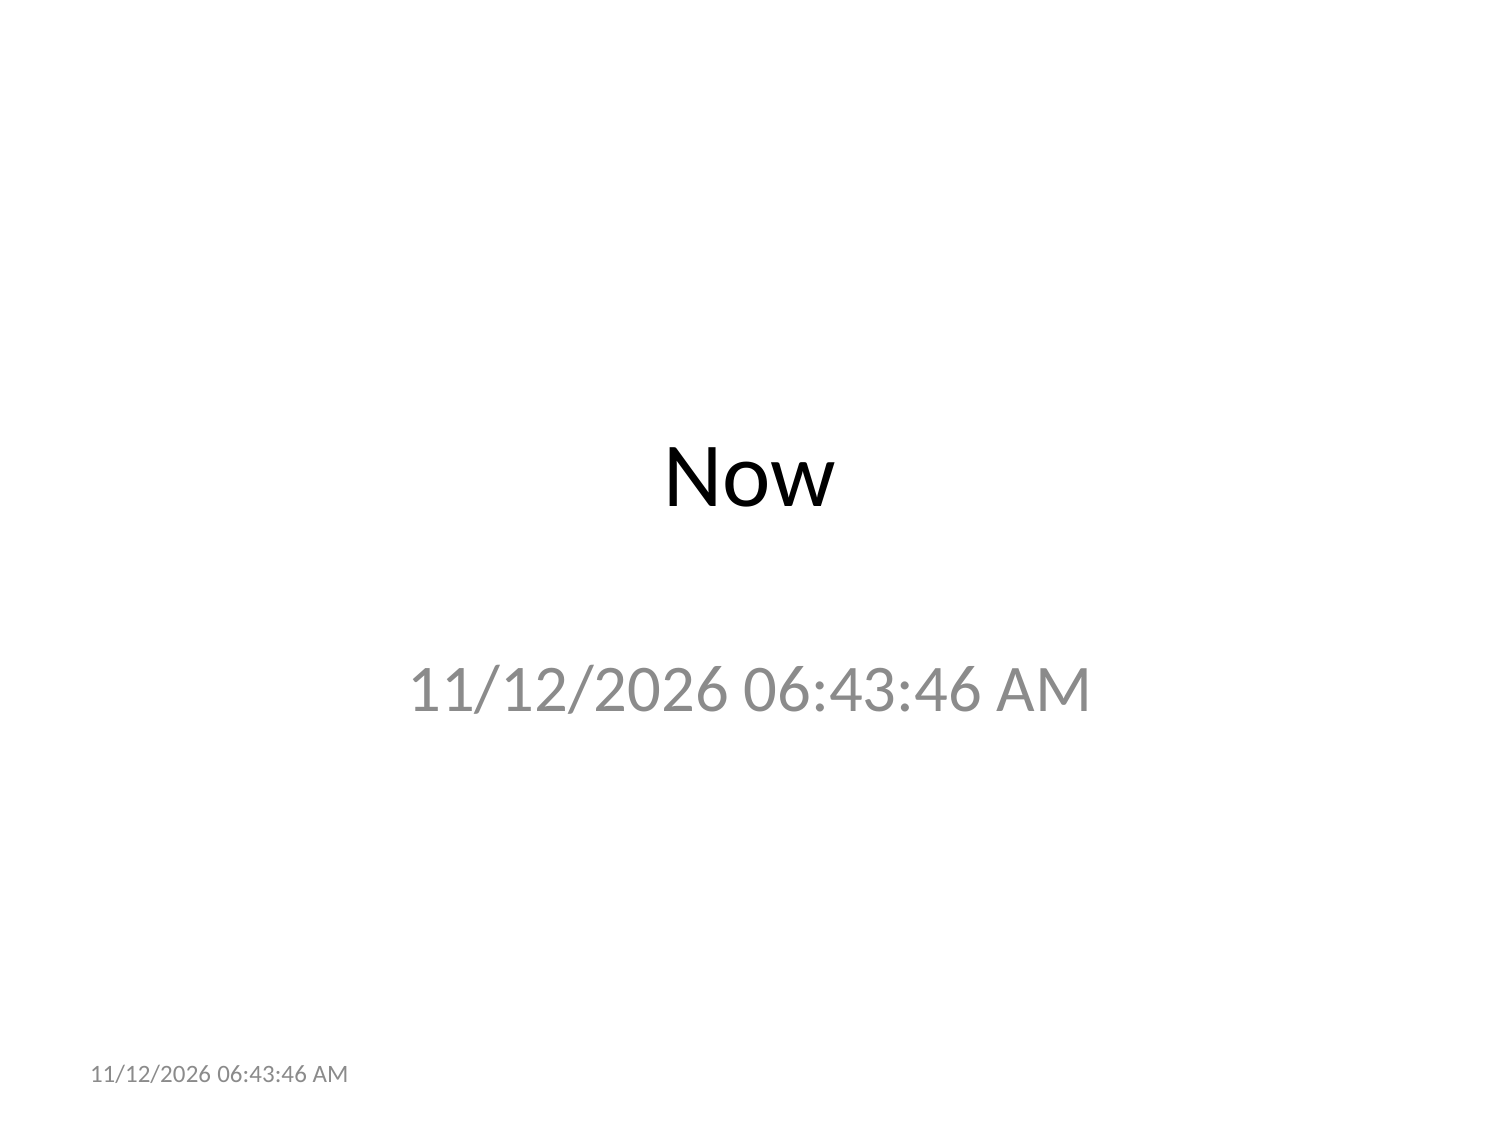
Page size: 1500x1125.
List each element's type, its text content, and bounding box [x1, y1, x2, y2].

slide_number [75, 1042, 425, 1103]
title Now [112, 349, 1388, 591]
subtitle 2011-12-19 10:20:04 AM [225, 637, 1275, 925]
